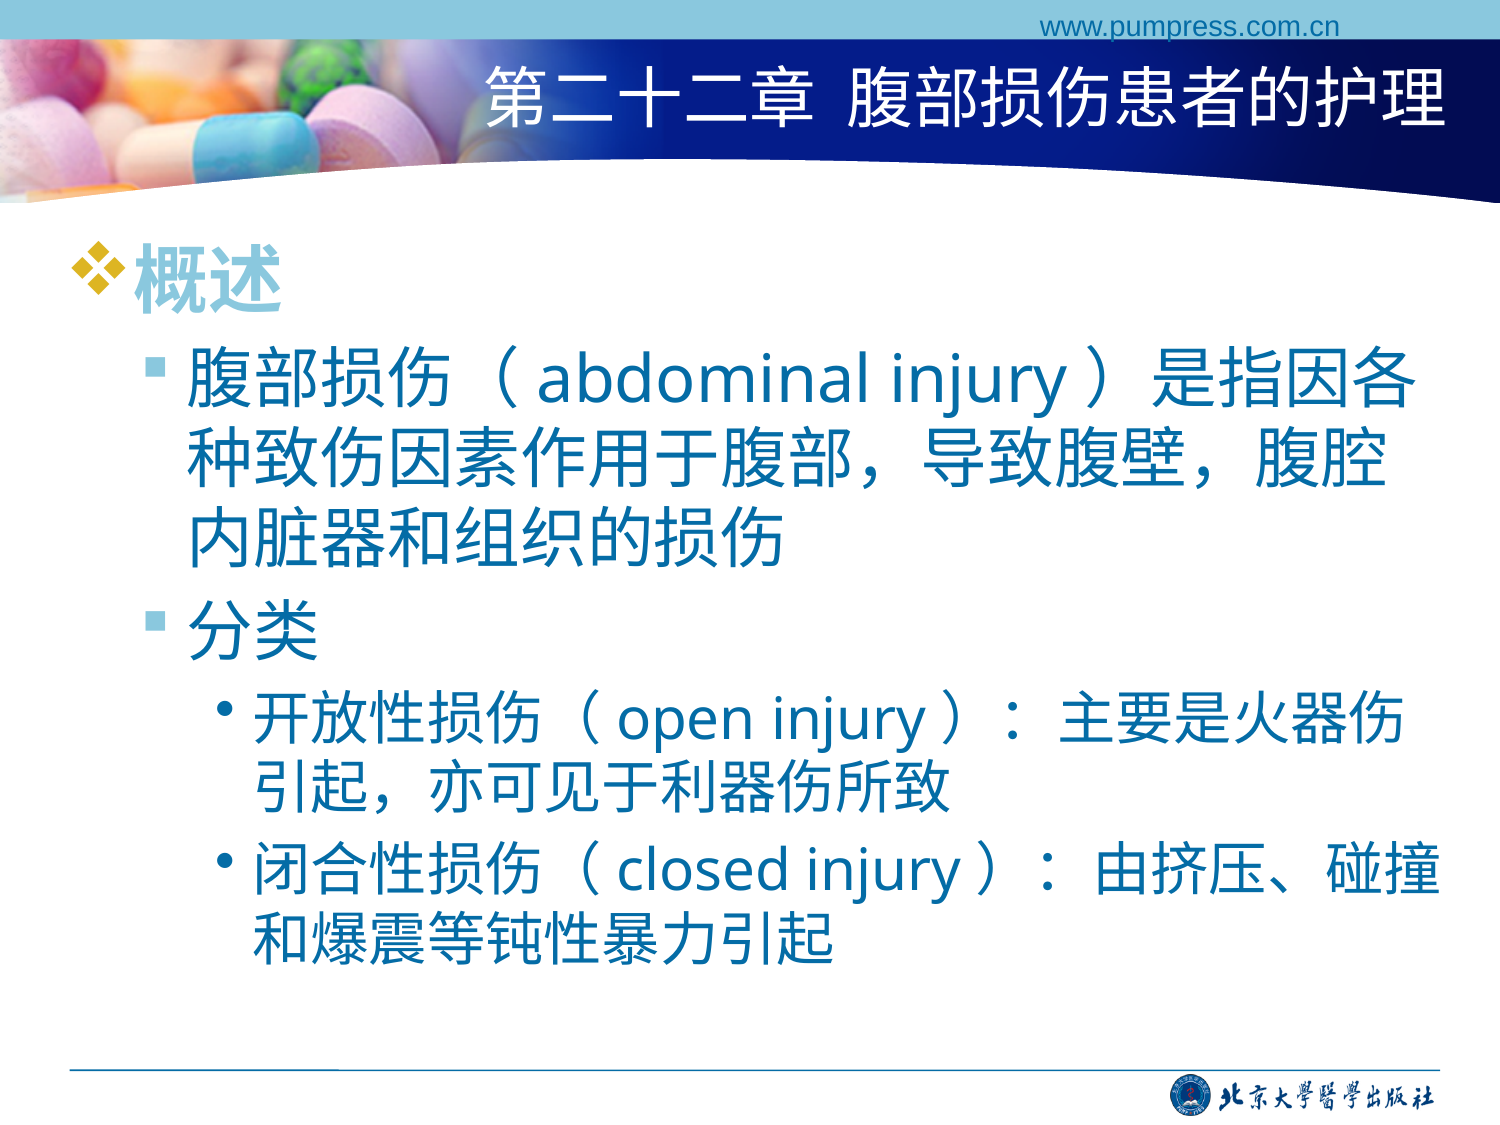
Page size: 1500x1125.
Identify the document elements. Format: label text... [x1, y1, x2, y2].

list 概述 腹部损伤（abdominal injury）是指因各种致伤因素作用于腹部，导致腹壁，腹腔内脏器和组织的损伤 分类 开放性损伤（open injury）：主要是火器伤引起，亦可见于利器伤所致 闭合性损伤（closed injury）：由挤压、碰撞和爆震等钝性暴力引起 [49, 224, 1463, 1026]
title 第二十二章 腹部损伤患者的护理 [137, 49, 1463, 143]
picture [1170, 1074, 1436, 1118]
picture [0, 40, 1500, 203]
slide_number www.pumpress.com.cn [1025, 0, 1463, 38]
